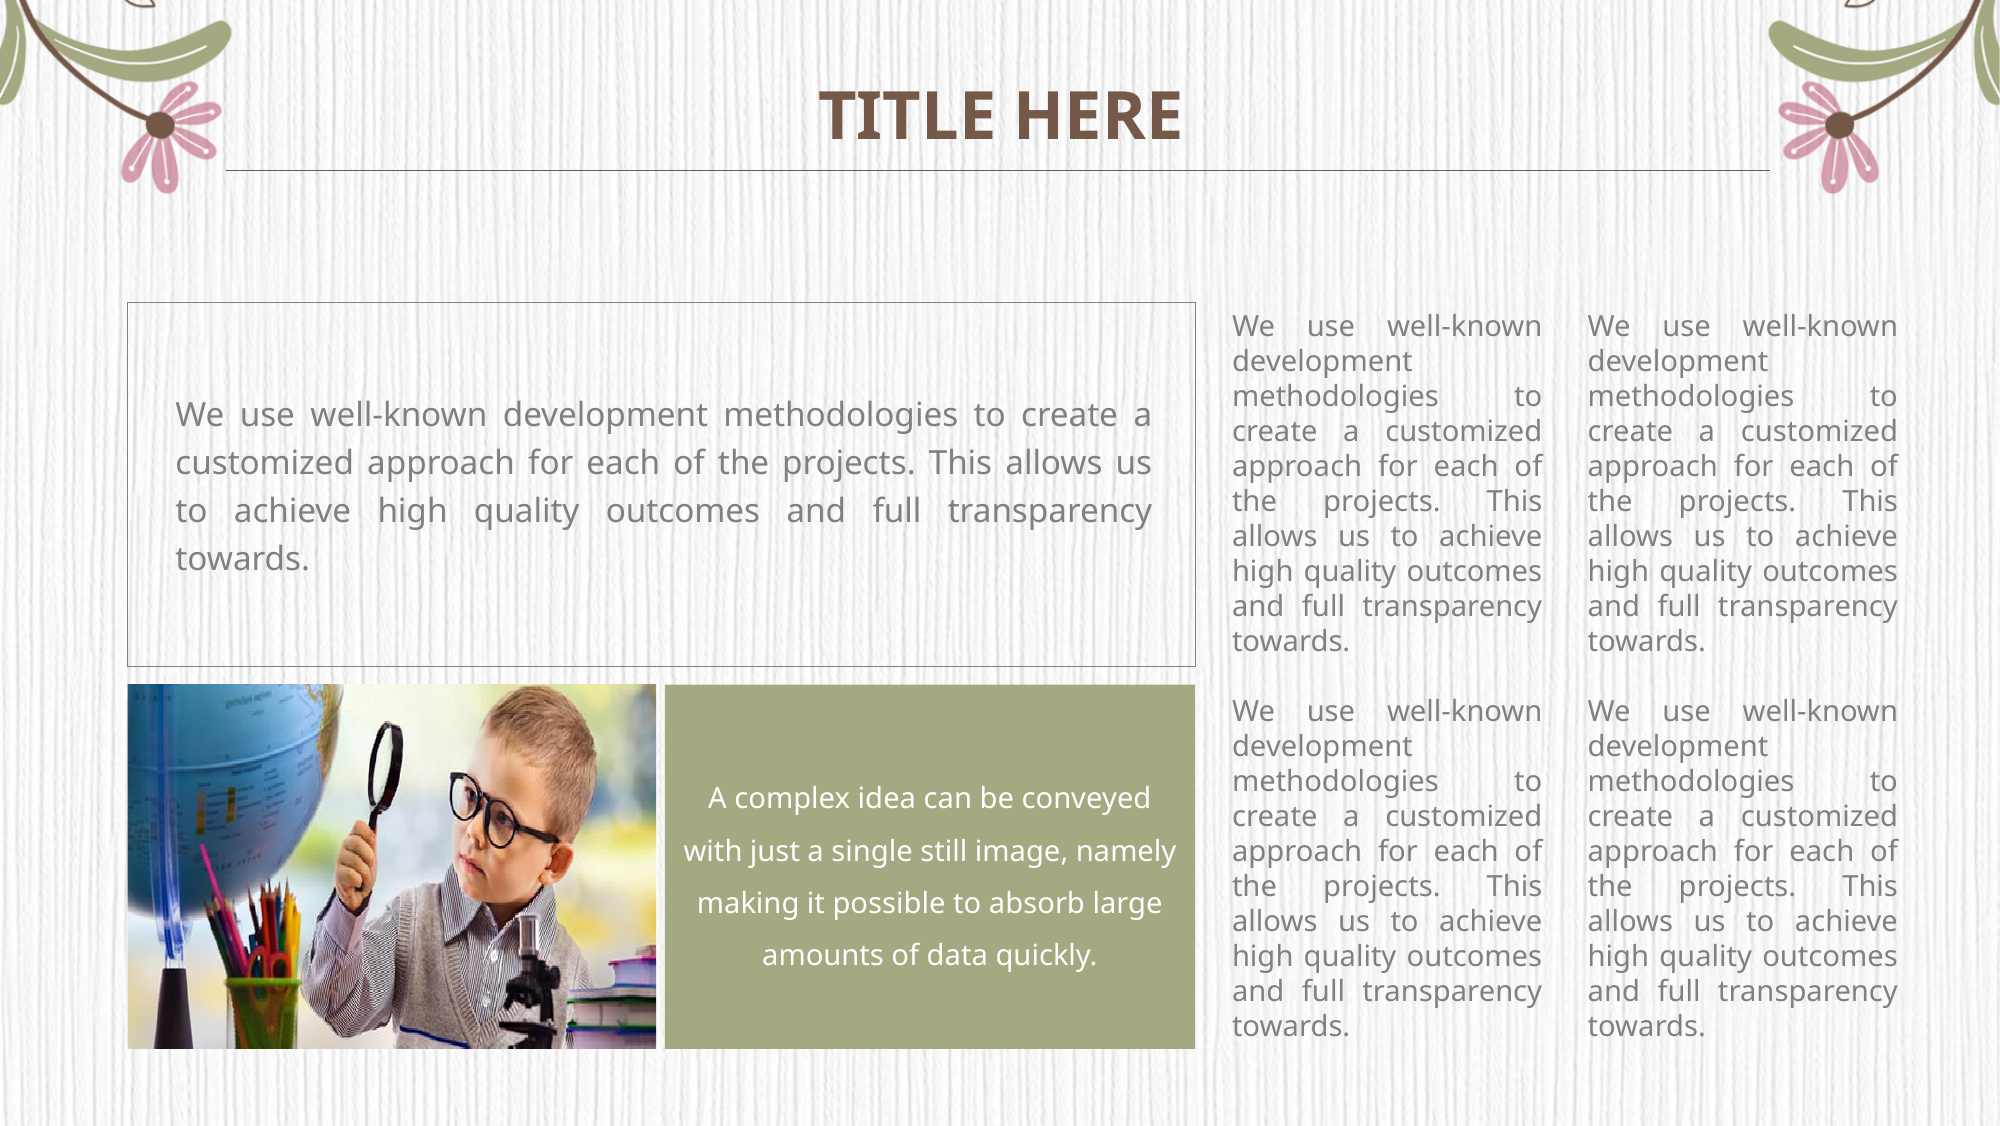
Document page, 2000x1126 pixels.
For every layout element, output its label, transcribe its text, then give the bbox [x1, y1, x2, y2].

text_box We use well-known development methodologies to create a customized approach for each of the projects. This allows us to achieve high quality outcomes and full transparency towards. We use well-known development methodologies to create a customized approach for each of the projects. This allows us to achieve high quality outcomes and full transparency towards. We use well-known development methodologies to create a customized approach for each of the projects. This allows us to achieve high quality outcomes and full transparency towards. We use well-known development methodologies to create a customized approach for each of the projects. This allows us to achieve high quality outcomes and full transparency towards. [1232, 307, 1914, 1055]
picture [0, 0, 2000, 1126]
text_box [226, 67, 1771, 171]
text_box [127, 302, 1196, 1049]
